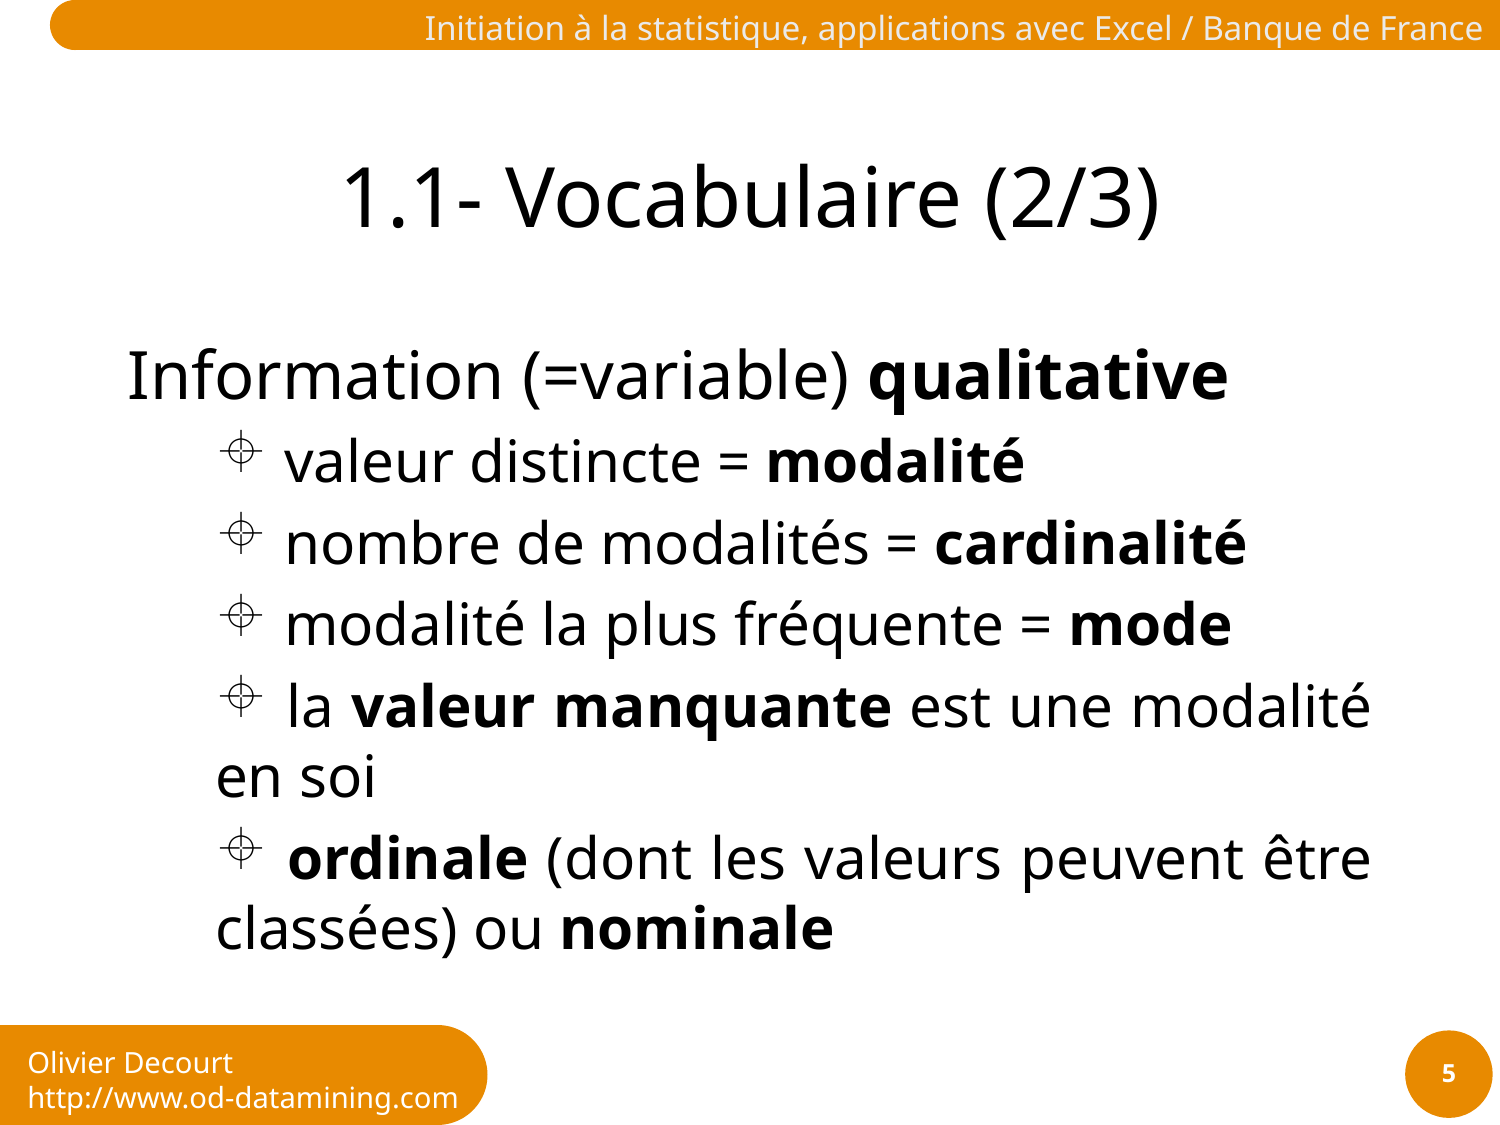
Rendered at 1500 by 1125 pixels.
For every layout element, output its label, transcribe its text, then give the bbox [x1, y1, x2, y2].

list Information (=variable) qualitative valeur distincte = modalité nombre de modalités = cardinalité modalité la plus fréquente = mode la valeur manquante est une modalité en soi ordinale (dont les valeurs peuvent être classées) ou nominale [112, 324, 1388, 1000]
title 1.1- Vocabulaire (2/3) [112, 99, 1388, 288]
